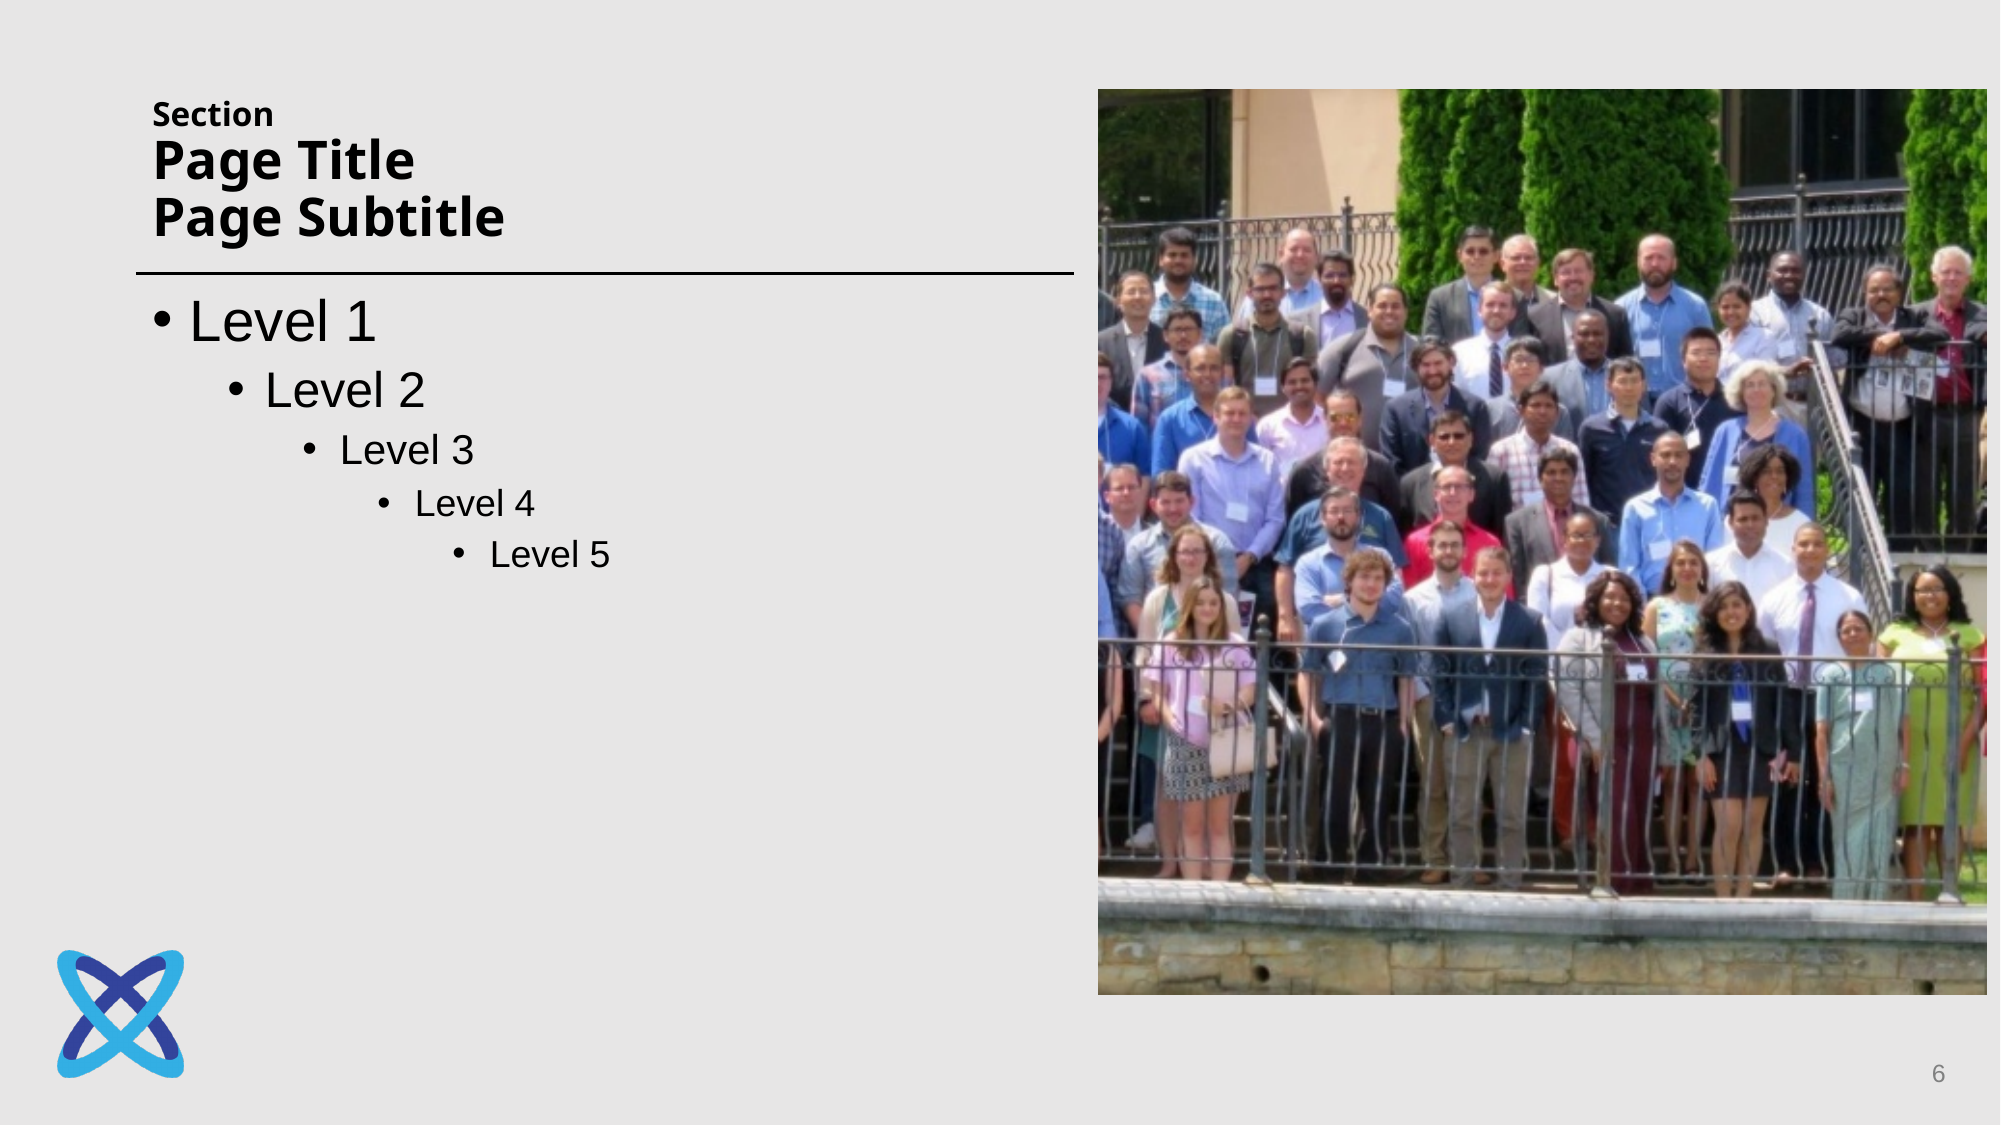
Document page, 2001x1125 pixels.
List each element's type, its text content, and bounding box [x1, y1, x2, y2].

title Section Page Title Page Subtitle [137, 89, 1070, 258]
list Level 1 Level 2 Level 3 Level 4 Level 5 [137, 283, 1070, 951]
picture [0, 0, 2001, 1125]
slide_number 6 [1856, 1042, 1961, 1103]
